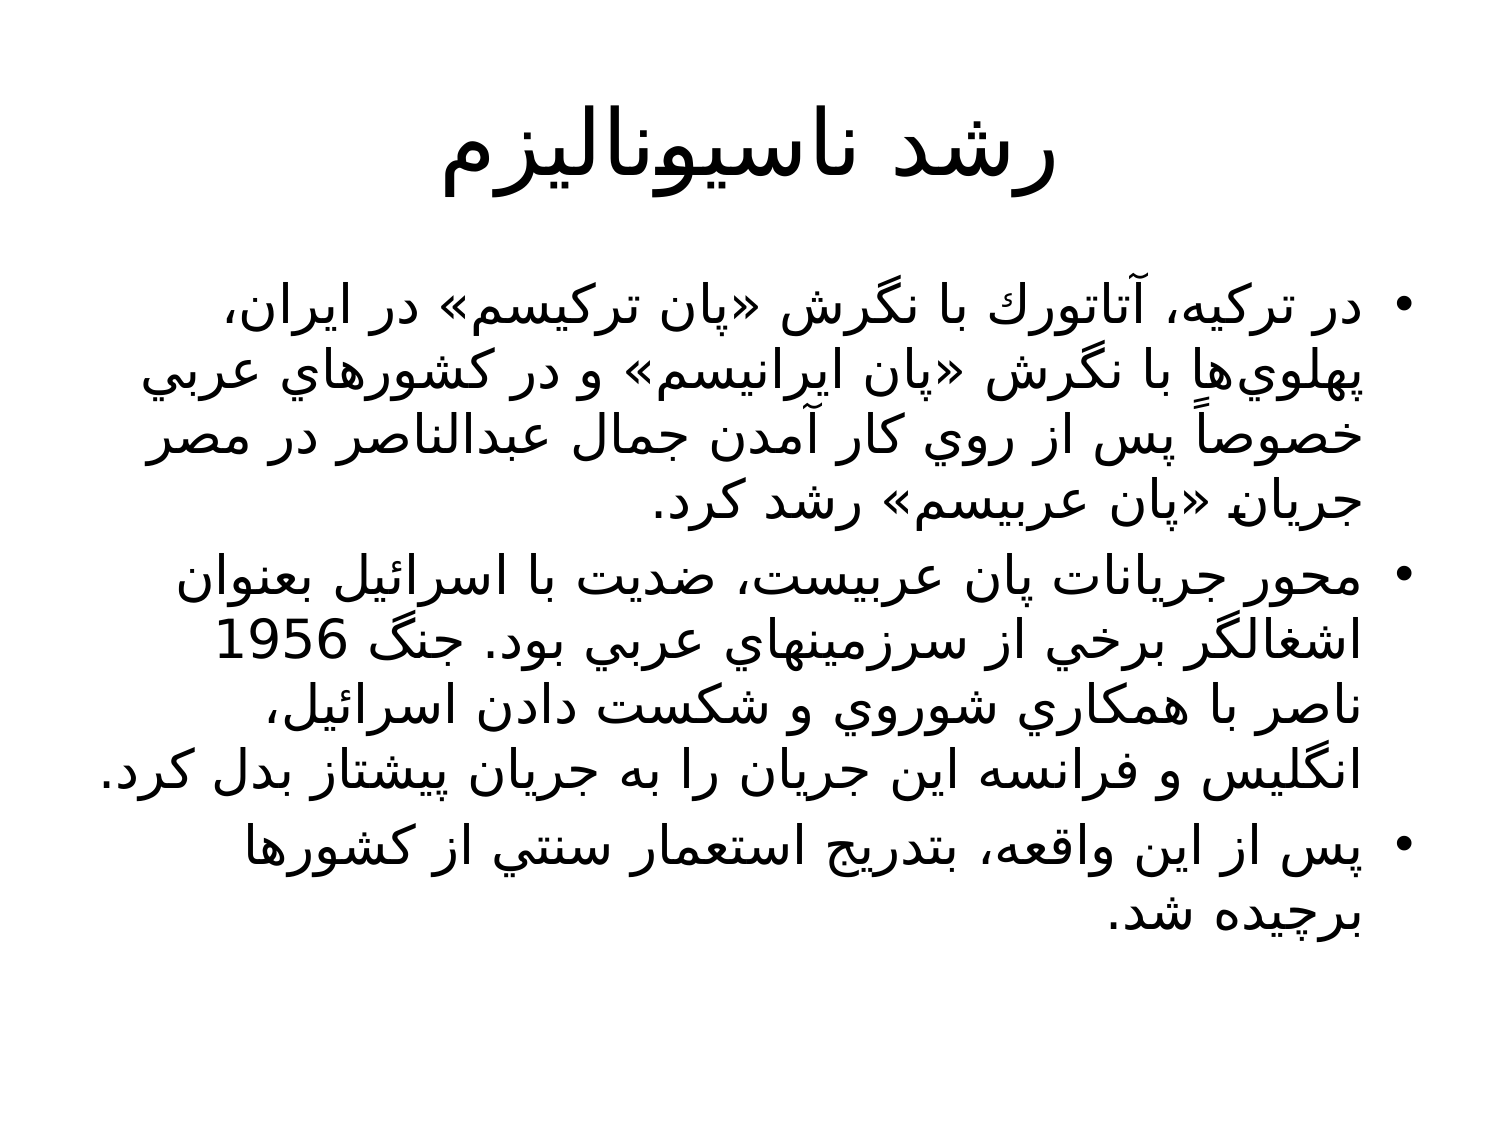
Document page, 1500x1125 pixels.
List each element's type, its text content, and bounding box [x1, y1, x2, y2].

list در تركيه، آتاتورك با نگرش «پان تركيسم» در ايران، پهلوي‌ها با نگرش «پان ايرانيسم» و در كشورهاي عربي خصوصاً پس از روي كار آمدن جمال عبدالناصر در مصر جريان «پان عربيسم» رشد كرد. محور جريانات پان عربيست، ضديت با اسرائيل بعنوان اشغالگر برخي از سرزمينهاي عربي بود. جنگ 1956 ناصر با همكاري شوروي و شكست دادن اسرائيل، انگليس و فرانسه اين جريان را به جريان پيشتاز بدل كرد. پس از اين واقعه، بتدريج استعمار سنتي از كشورها برچيده شد. [75, 262, 1425, 1005]
title رشد ناسيوناليزم [75, 45, 1425, 233]
